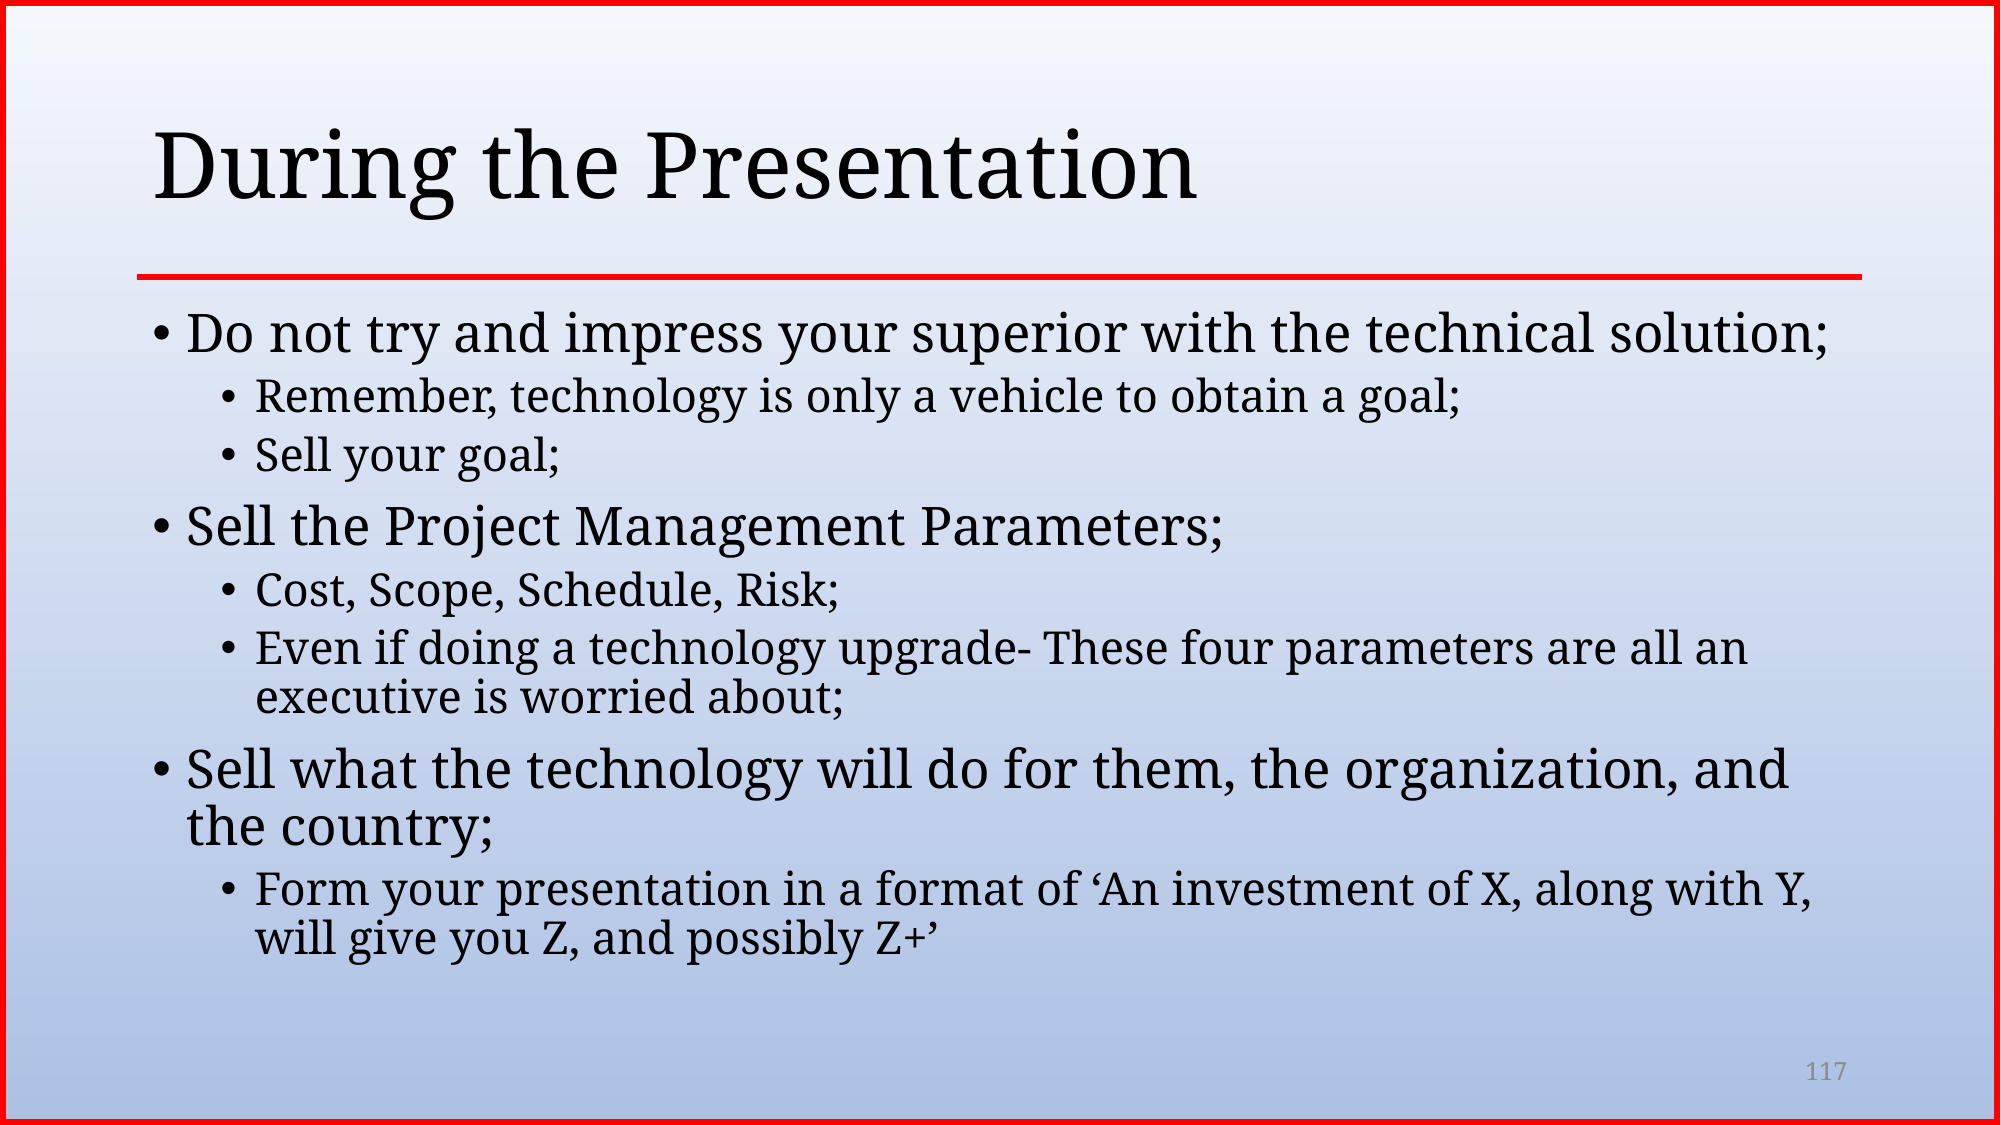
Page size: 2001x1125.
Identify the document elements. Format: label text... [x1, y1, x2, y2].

title During the Presentation [137, 59, 1863, 278]
slide_number 117 [1412, 1042, 1863, 1103]
list Do not try and impress your superior with the technical solution; Remember, technology is only a vehicle to obtain a goal; Sell your goal; Sell the Project Management Parameters; Cost, Scope, Schedule, Risk; Even if doing a technology upgrade- These four parameters are all an executive is worried about; Sell what the technology will do for them, the organization, and the country; Form your presentation in a format of ‘An investment of X, along with Y, will give you Z, and possibly Z+’ [137, 299, 1863, 1014]
